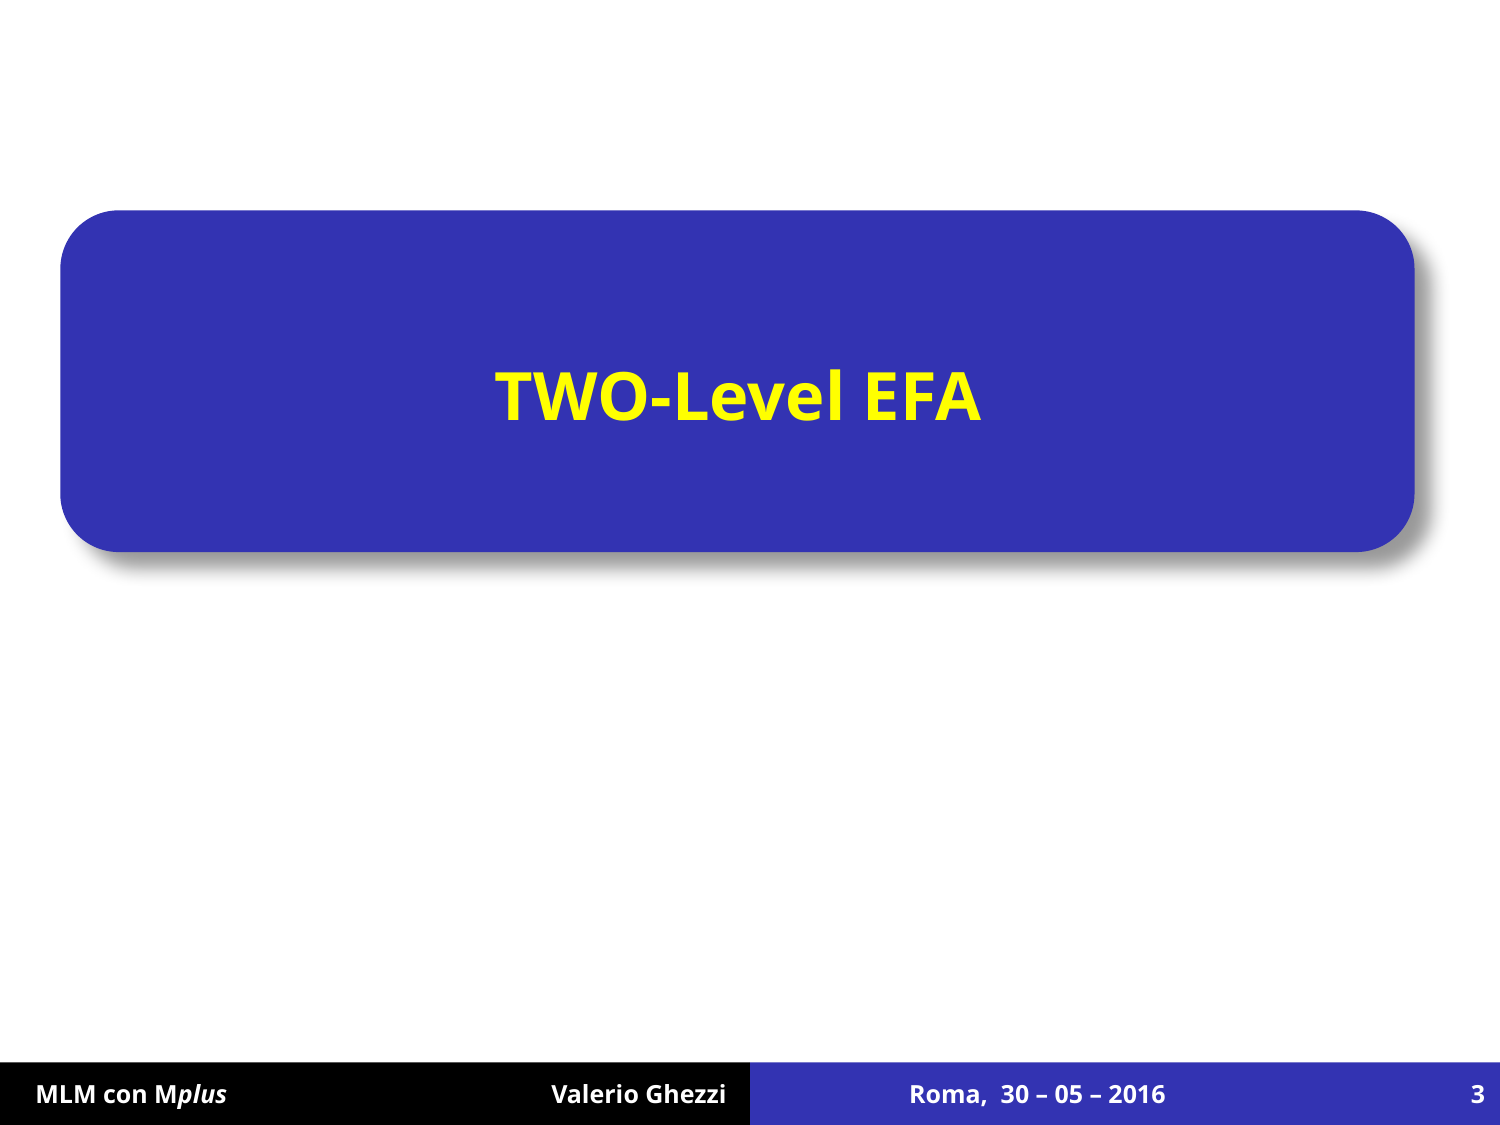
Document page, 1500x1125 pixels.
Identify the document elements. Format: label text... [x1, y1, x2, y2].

text_box Roma, 30 – 05 – 2016 [750, 1062, 1325, 1125]
title TWO-Level EFA [70, 305, 1407, 483]
text_box MLM con Mplus Valerio Ghezzi [0, 1071, 750, 1118]
slide_number 3 [1325, 1065, 1500, 1125]
